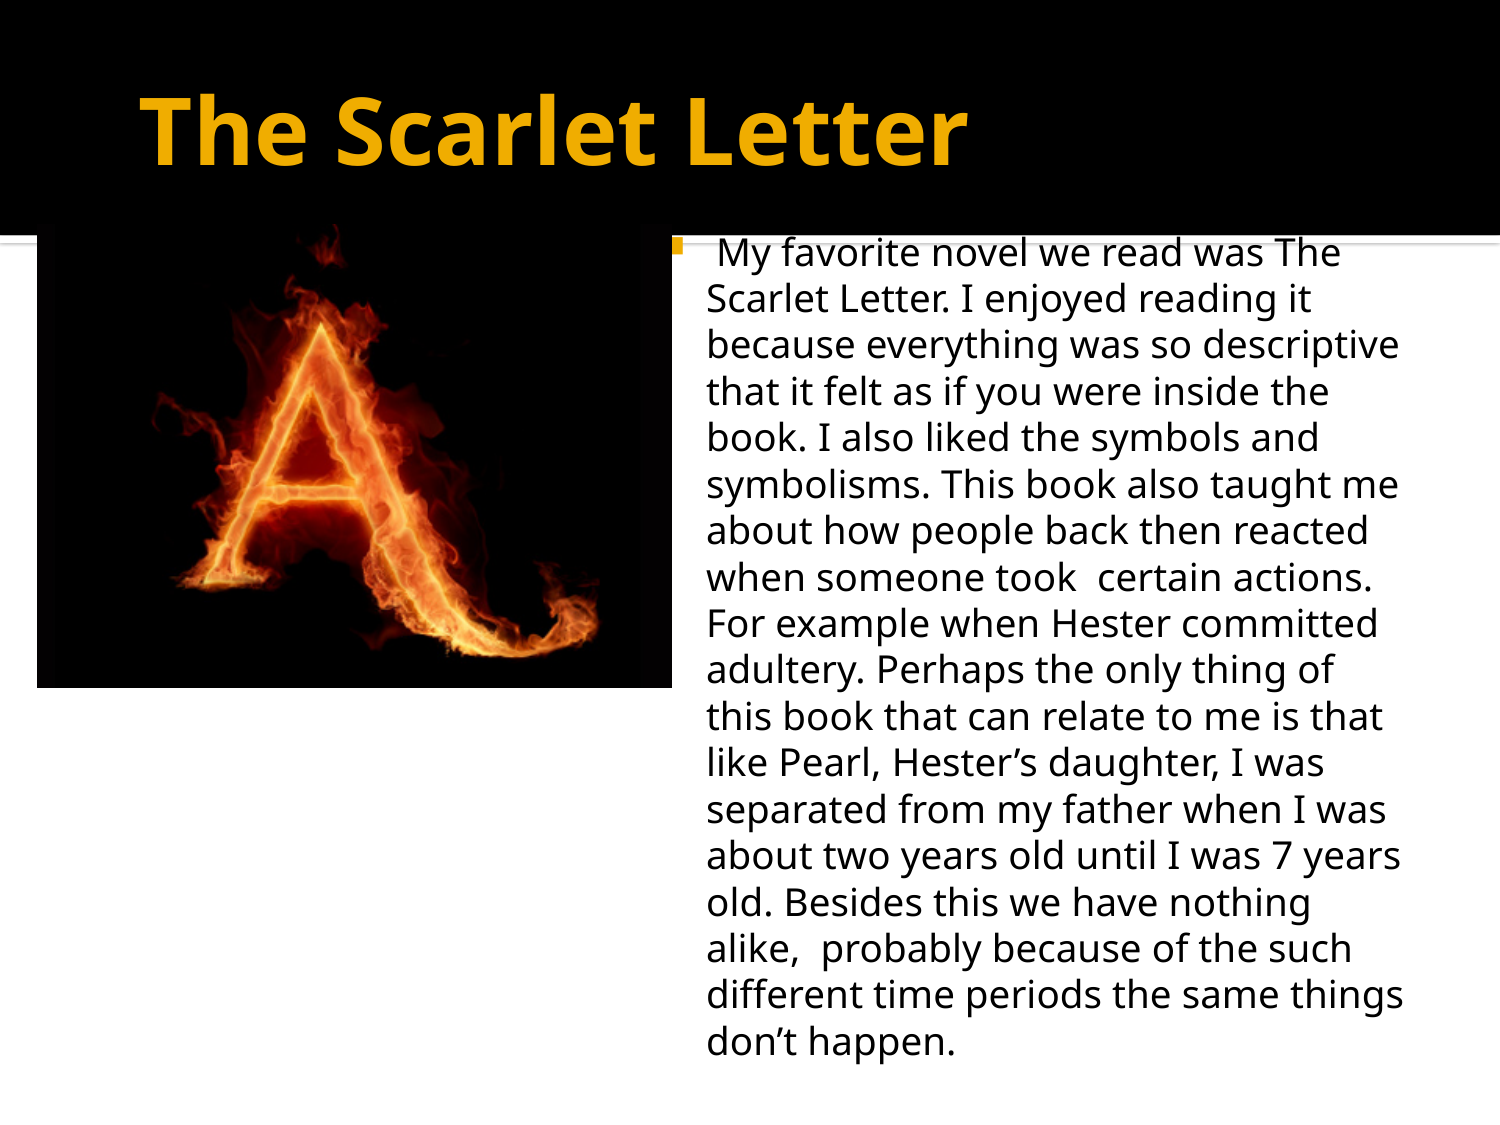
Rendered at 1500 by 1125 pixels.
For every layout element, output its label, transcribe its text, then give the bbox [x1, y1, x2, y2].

list My favorite novel we read was The Scarlet Letter. I enjoyed reading it because everything was so descriptive that it felt as if you were inside the book. I also liked the symbols and symbolisms. This book also taught me about how people back then reacted when someone took certain actions. For example when Hester committed adultery. Perhaps the only thing of this book that can relate to me is that like Pearl, Hester’s daughter, I was separated from my father when I was about two years old until I was 7 years old. Besides this we have nothing alike, probably because of the such different time periods the same things don’t happen. [637, 212, 1425, 1088]
title The Scarlet Letter [75, 25, 1425, 223]
picture [37, 224, 672, 688]
